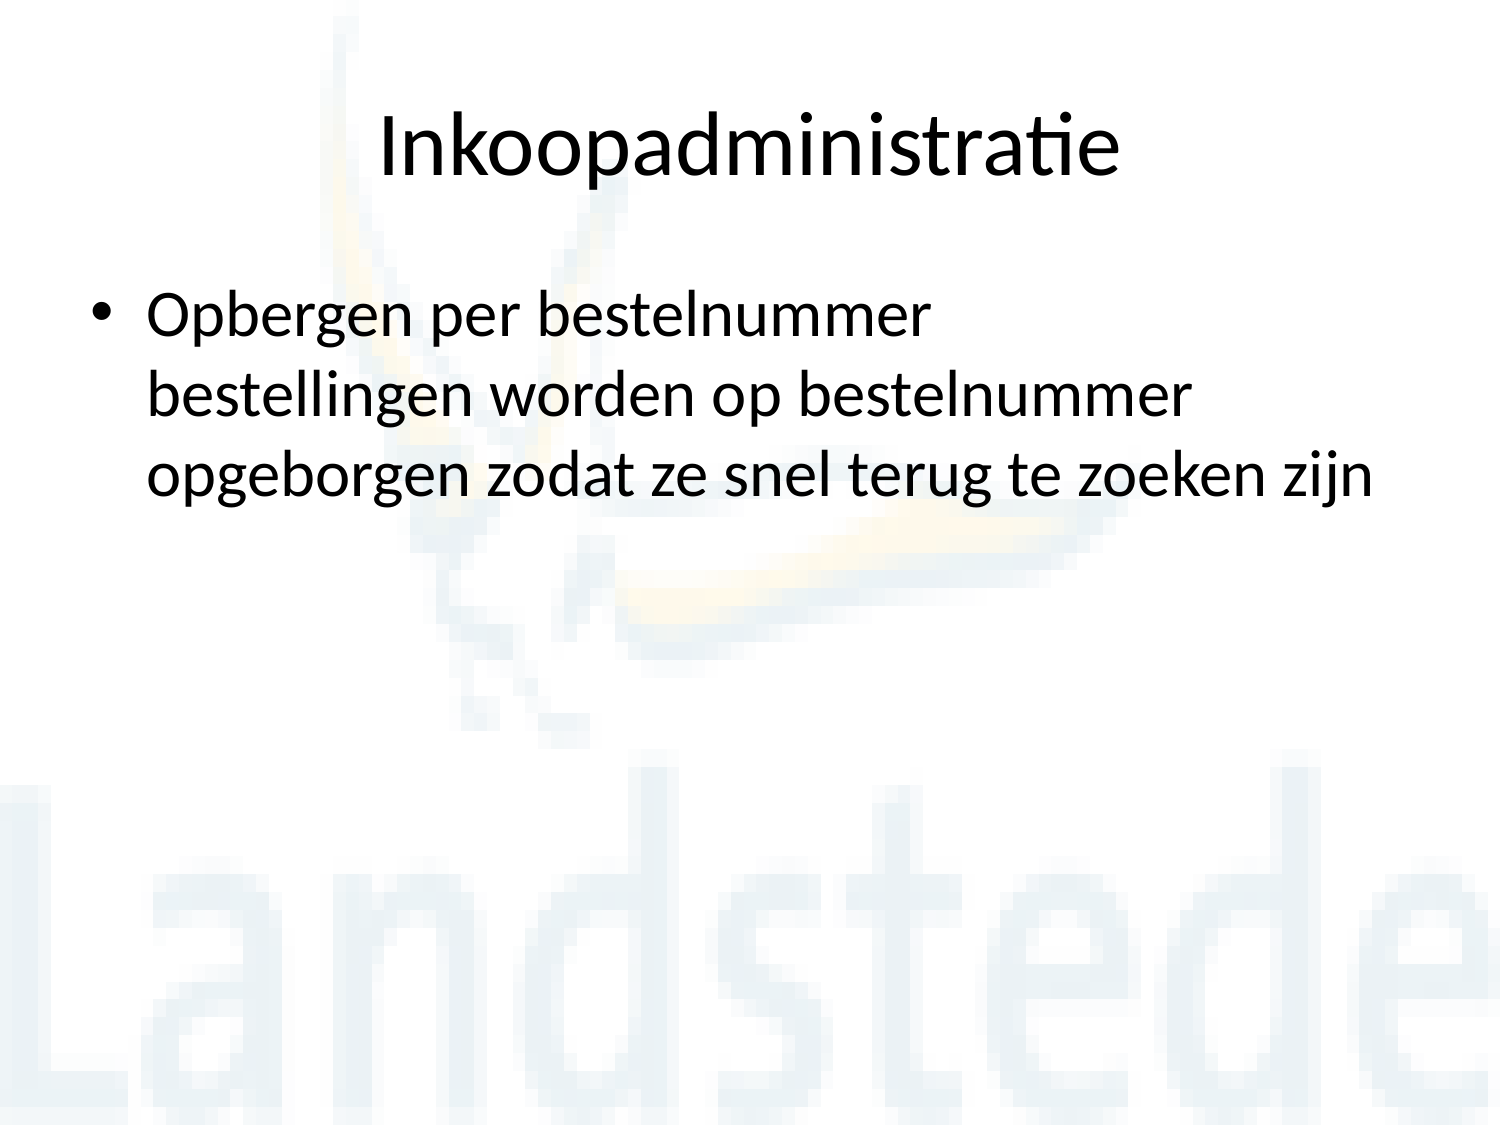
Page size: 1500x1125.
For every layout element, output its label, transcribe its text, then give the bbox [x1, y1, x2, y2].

list Opbergen per bestelnummer bestellingen worden op bestelnummer opgeborgen zodat ze snel terug te zoeken zijn [75, 262, 1425, 1005]
title Inkoopadministratie [75, 45, 1425, 233]
